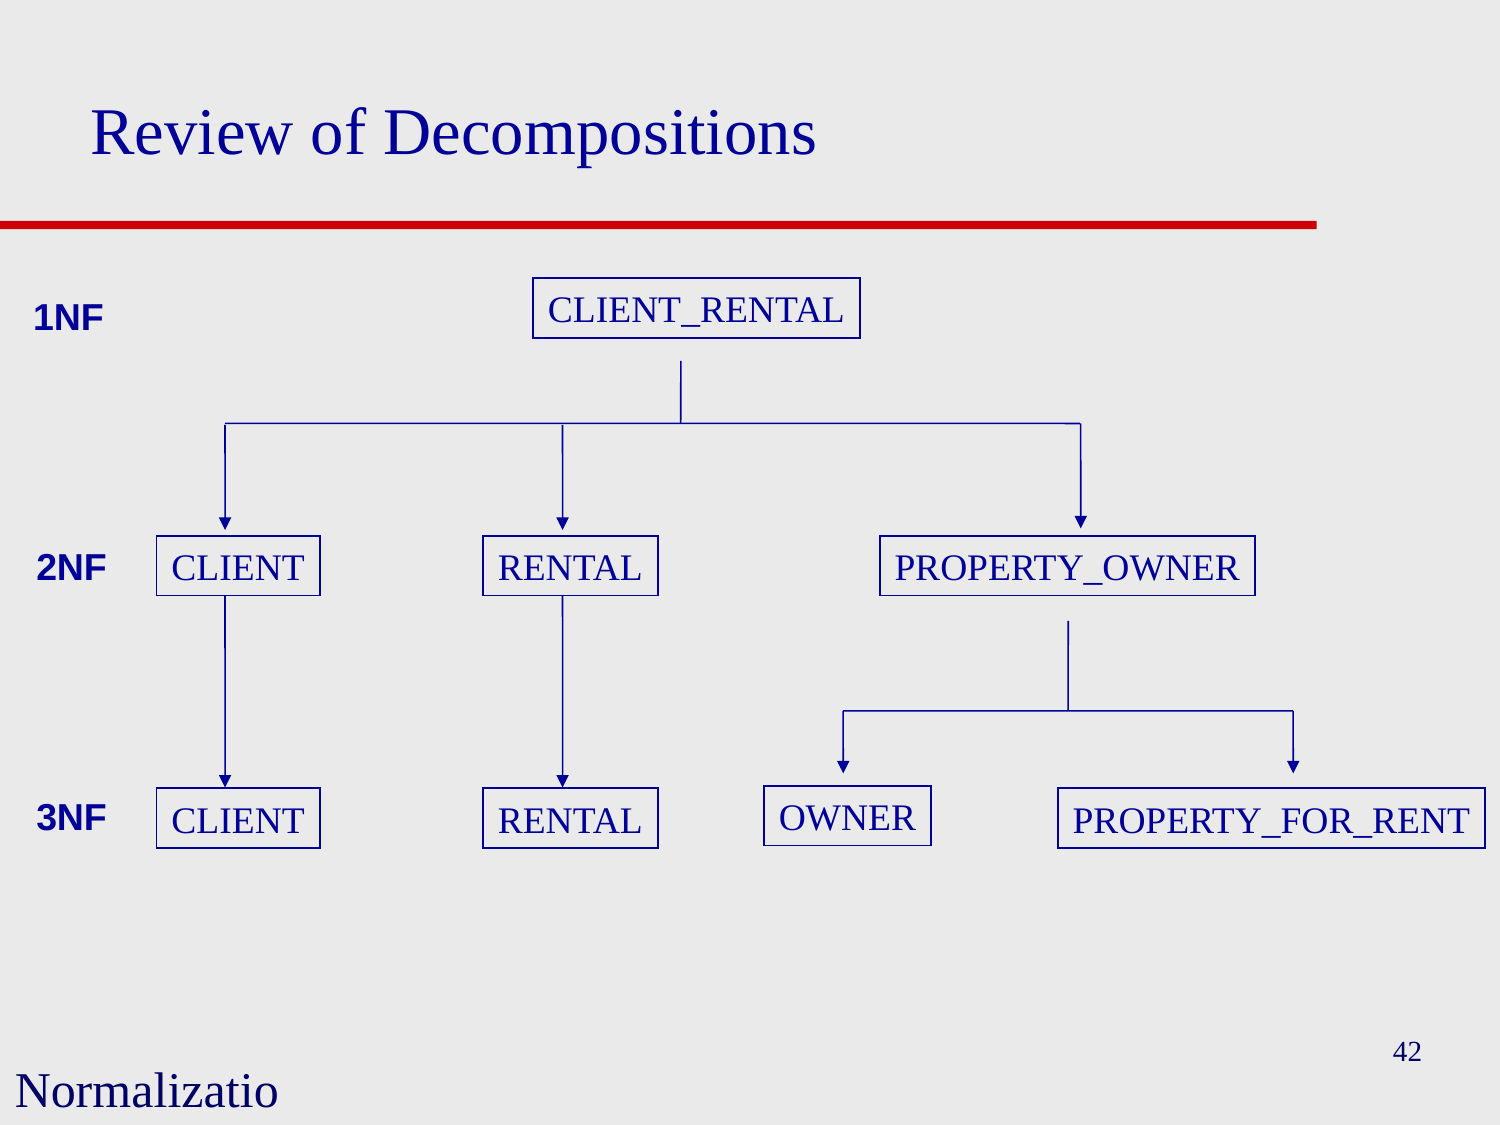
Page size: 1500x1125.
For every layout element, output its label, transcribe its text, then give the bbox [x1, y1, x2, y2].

text_box [556, 596, 569, 788]
text_box RENTAL [483, 788, 658, 848]
text_box 3NF [21, 785, 123, 846]
text_box [218, 596, 232, 788]
text_box CLIENT_RENTAL [533, 278, 861, 338]
slide_number Normalization [0, 1050, 313, 1125]
text_box 2NF [21, 535, 123, 596]
text_box [1074, 423, 1087, 529]
text_box 1NF [18, 285, 119, 346]
text_box [1287, 710, 1300, 774]
text_box [556, 424, 569, 530]
slide_number 42 [1124, 1012, 1438, 1088]
text_box CLIENT [156, 788, 320, 848]
text_box RENTAL [483, 535, 658, 596]
text_box OWNER [763, 785, 932, 846]
text_box [218, 424, 232, 530]
title Review of Decompositions [74, 0, 1351, 176]
text_box CLIENT [156, 535, 320, 596]
text_box PROPERTY_OWNER [879, 535, 1255, 596]
text_box PROPERTY_FOR_RENT [1057, 788, 1486, 848]
text_box [837, 710, 850, 774]
